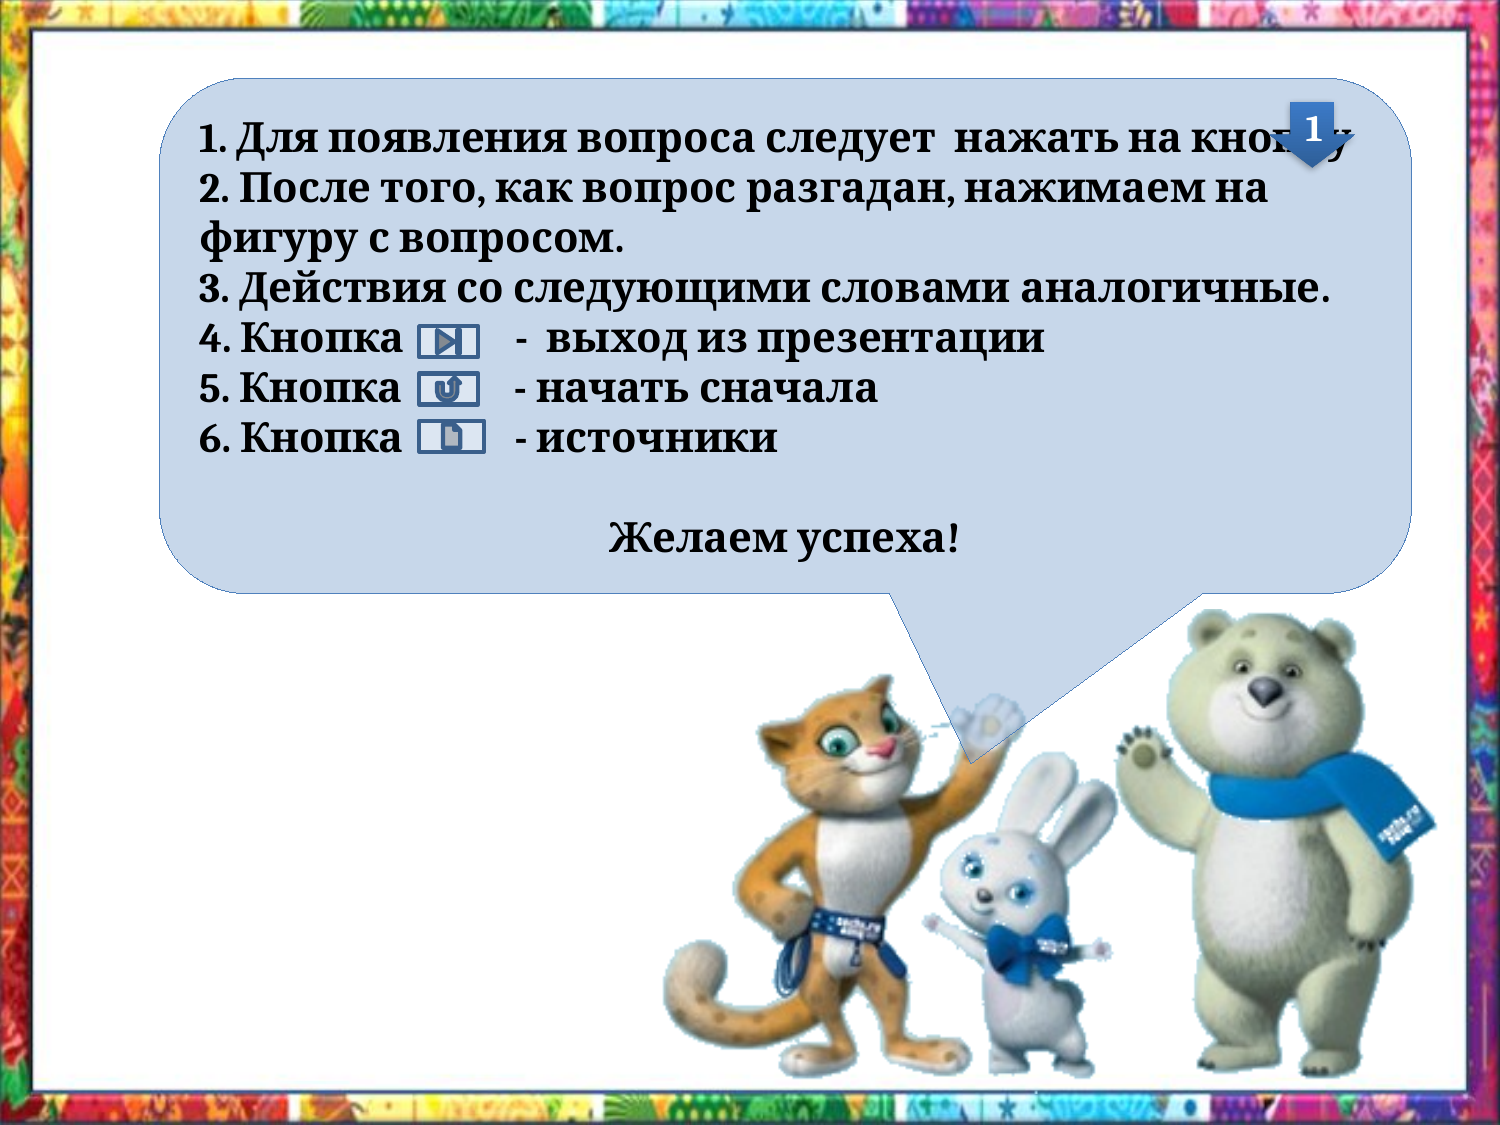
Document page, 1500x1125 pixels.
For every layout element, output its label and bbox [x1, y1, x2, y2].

text_box [159, 77, 1412, 598]
picture [0, 0, 1500, 1125]
